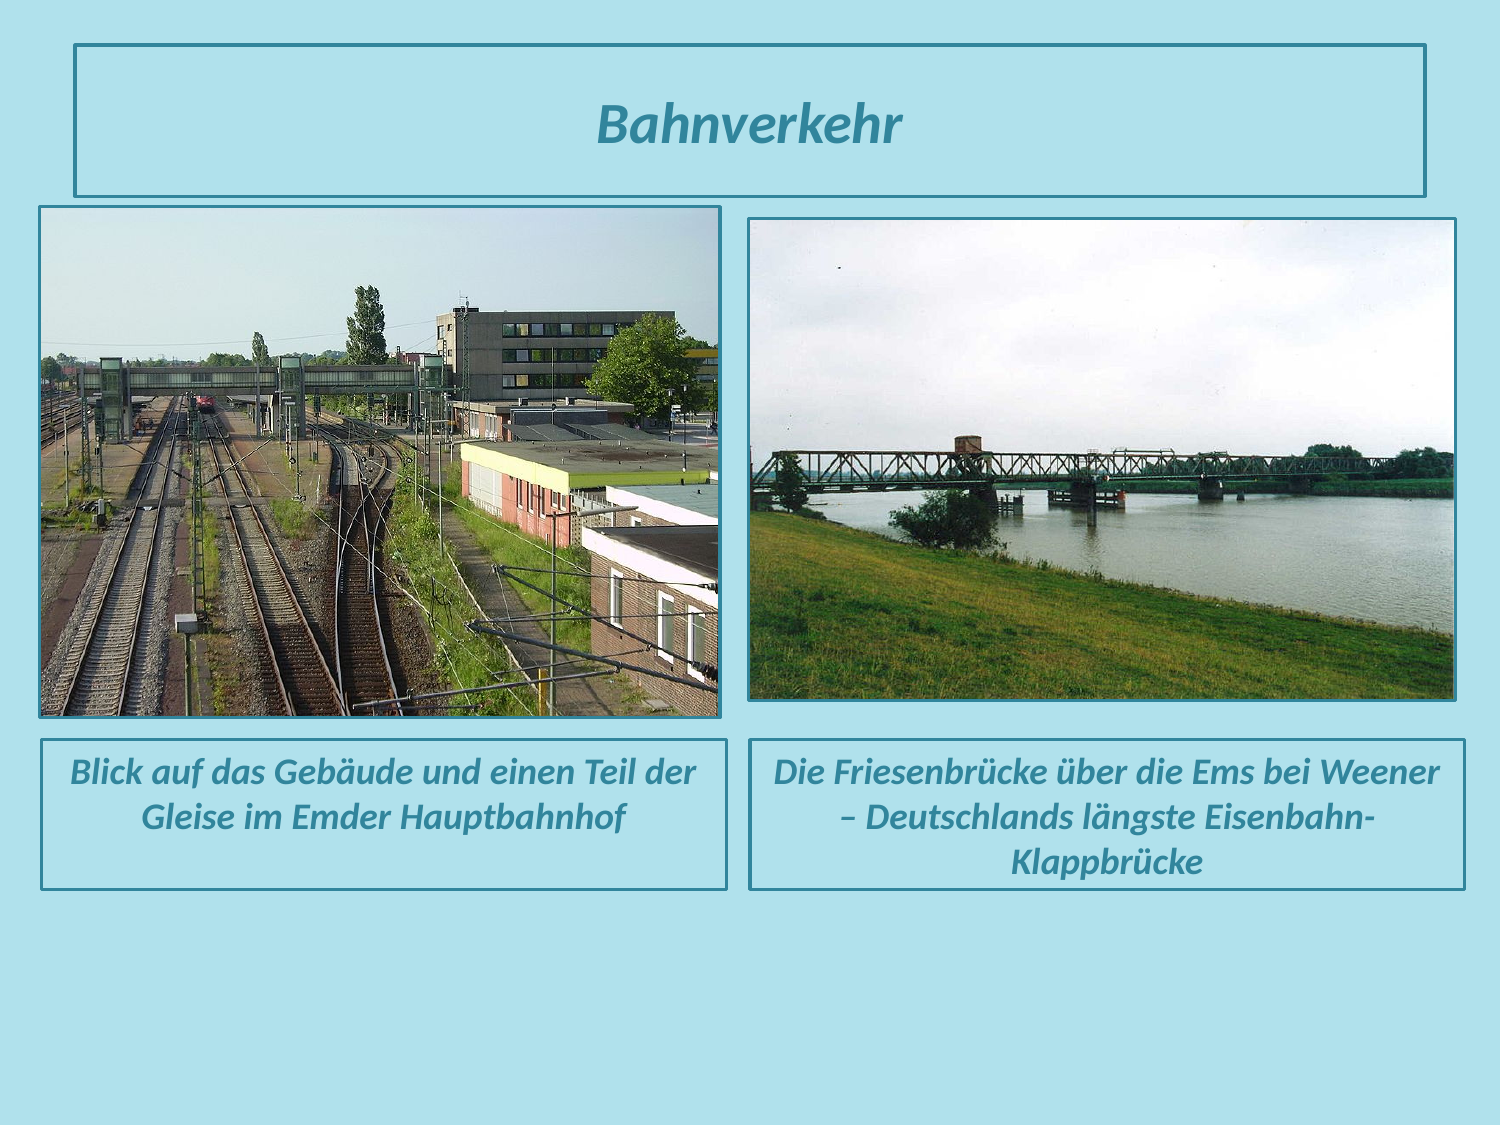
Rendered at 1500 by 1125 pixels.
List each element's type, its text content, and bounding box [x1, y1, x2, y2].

picture [749, 219, 1454, 700]
text_box Blick auf das Gebäude und einen Teil der Gleise im Emder Hauptbahnhof [41, 739, 727, 890]
picture [40, 207, 719, 717]
title Bahnverkehr [75, 45, 1425, 197]
text_box Die Friesenbrücke über die Ems bei Weener – Deutschlands längste Eisenbahn-Klappbrücke [750, 739, 1465, 890]
